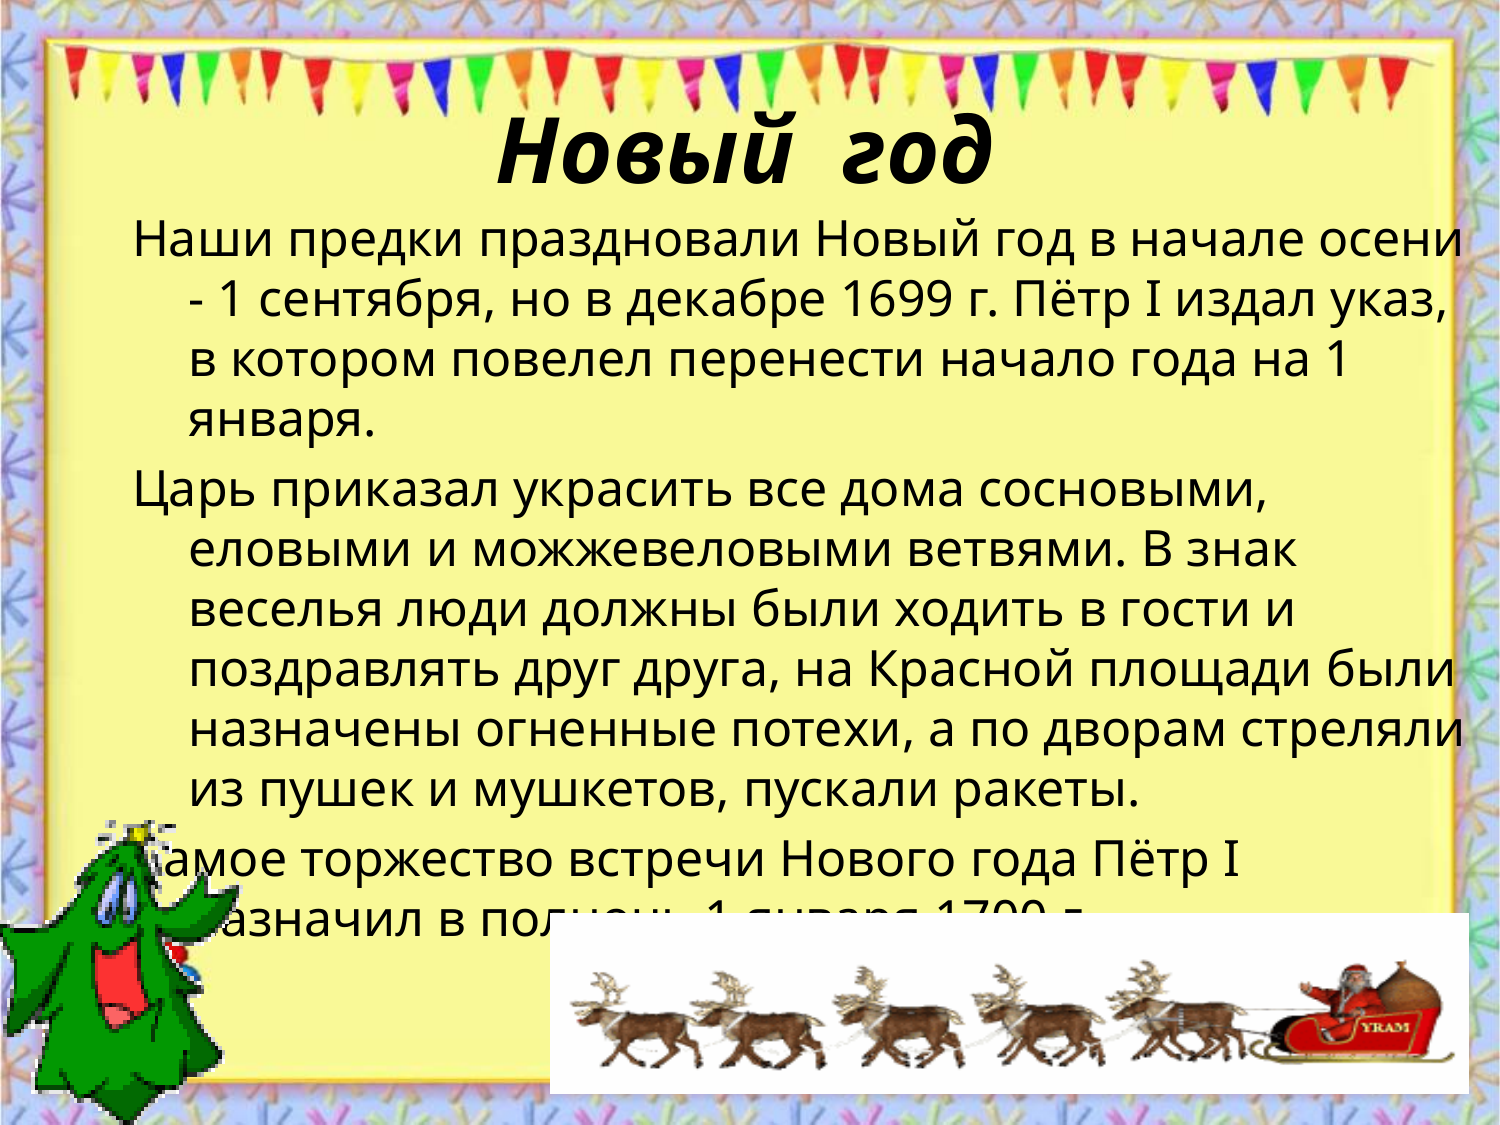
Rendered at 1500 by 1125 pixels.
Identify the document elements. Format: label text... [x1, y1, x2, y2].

title Новый год [70, 93, 1421, 202]
picture [0, 0, 1500, 1125]
list Наши предки праздновали Новый год в начале осени - 1 сентября, но в декабре 1699 г. Пётр I издал указ, в котором повелел перенести начало года на 1 января. Царь приказал украсить все дома сосновыми, еловыми и можжевеловыми ветвями. В знак веселья люди должны были ходить в гости и поздравлять друг друга, на Красной площади были назначены огненные потехи, а по дворам стреляли из пушек и мушкетов, пускали ракеты. Самое торжество встречи Нового года Пётр I назначил в полночь 1 января 1700 г. [116, 198, 1500, 915]
